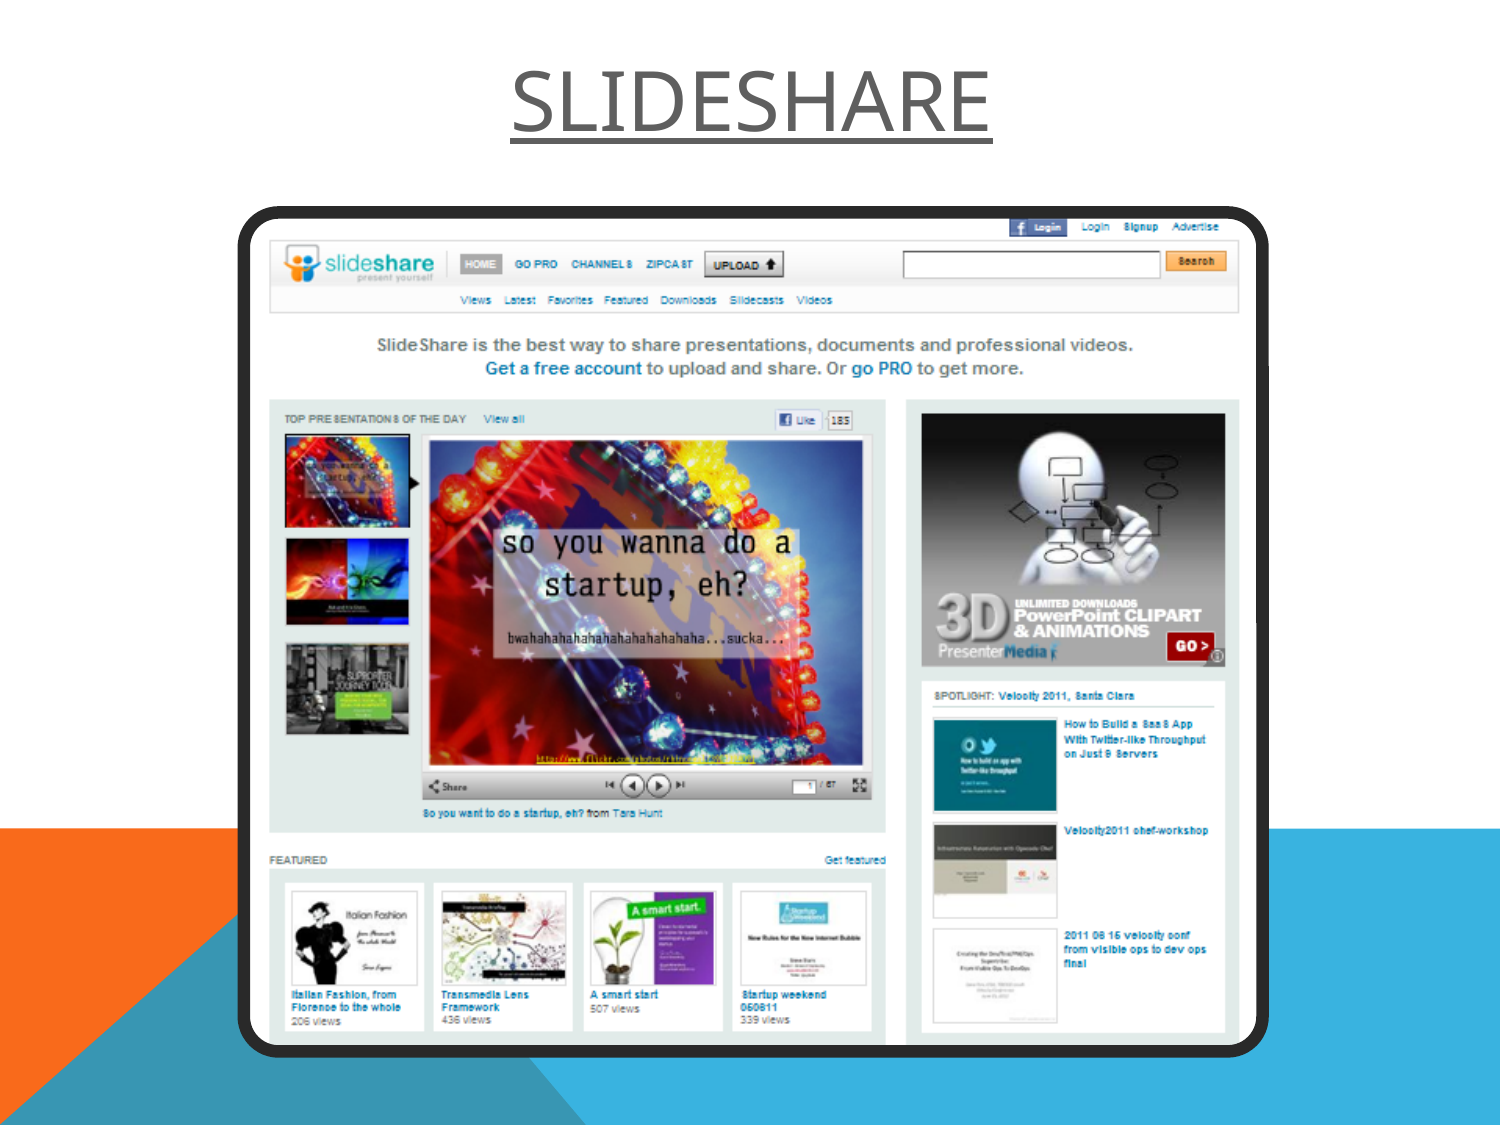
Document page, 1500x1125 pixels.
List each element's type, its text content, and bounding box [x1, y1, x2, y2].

picture [243, 212, 1263, 1052]
title Slideshare [135, 60, 1369, 150]
